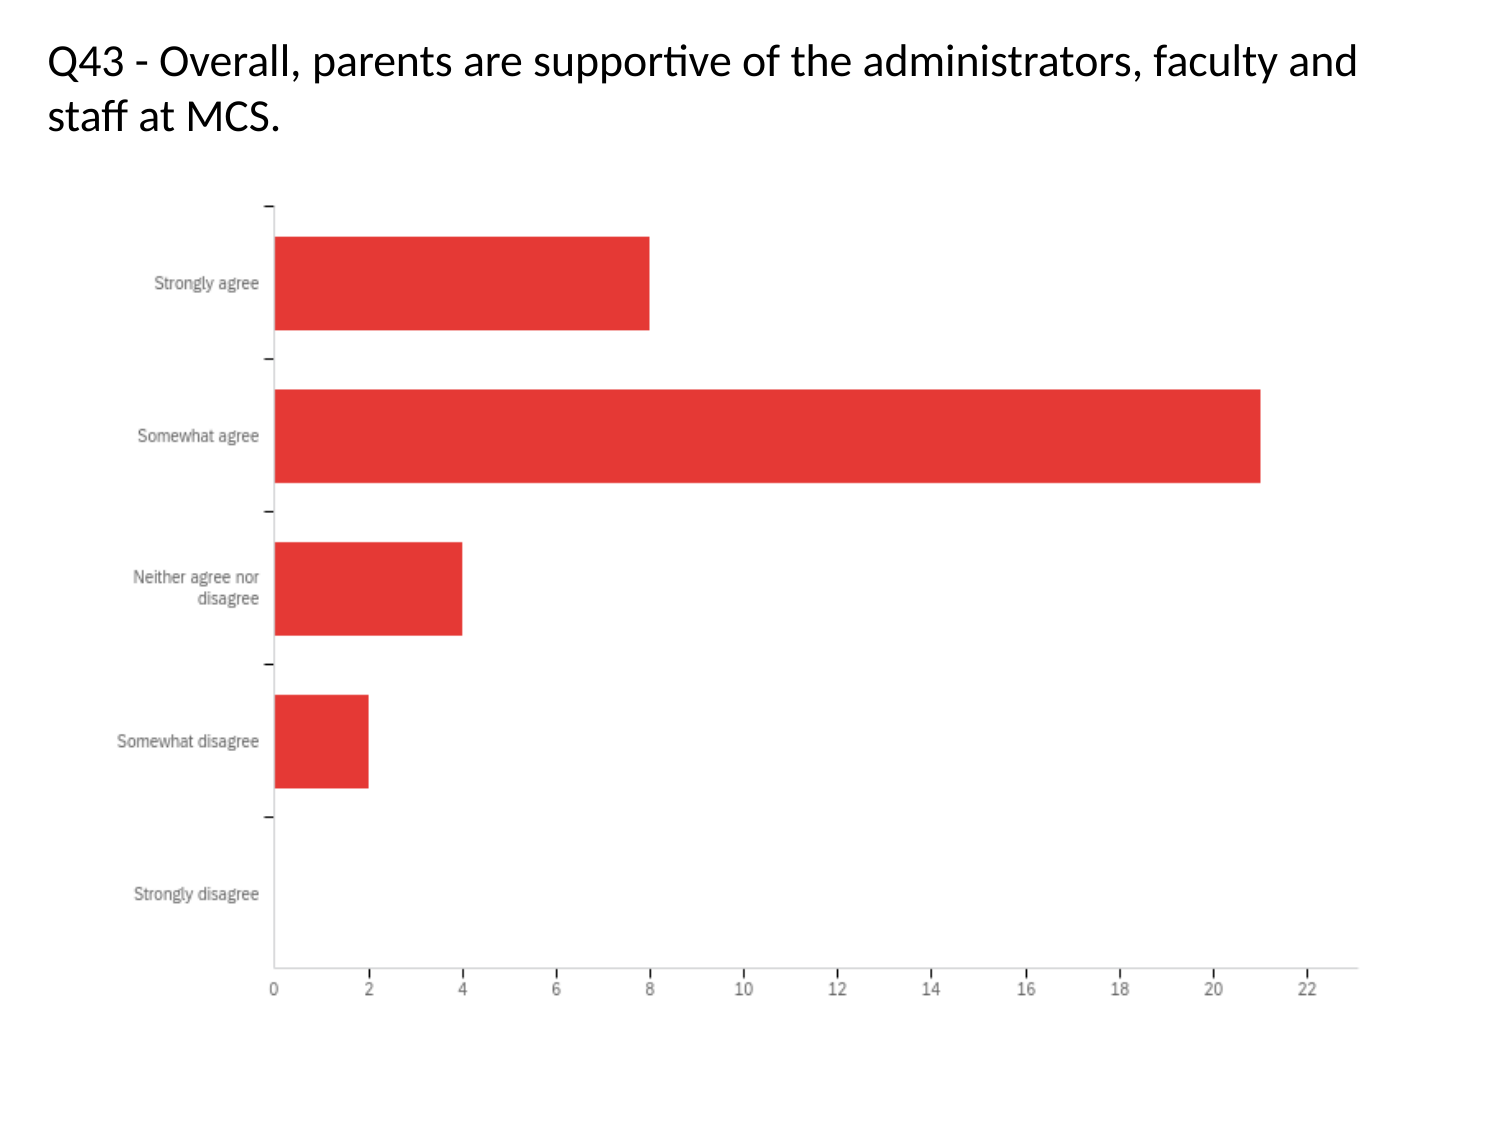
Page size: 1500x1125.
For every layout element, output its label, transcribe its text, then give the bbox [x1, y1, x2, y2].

text_box Q43 - Overall, parents are supportive of the administrators, faculty and staff at MCS. [32, 22, 1383, 84]
picture [93, 196, 1407, 1018]
